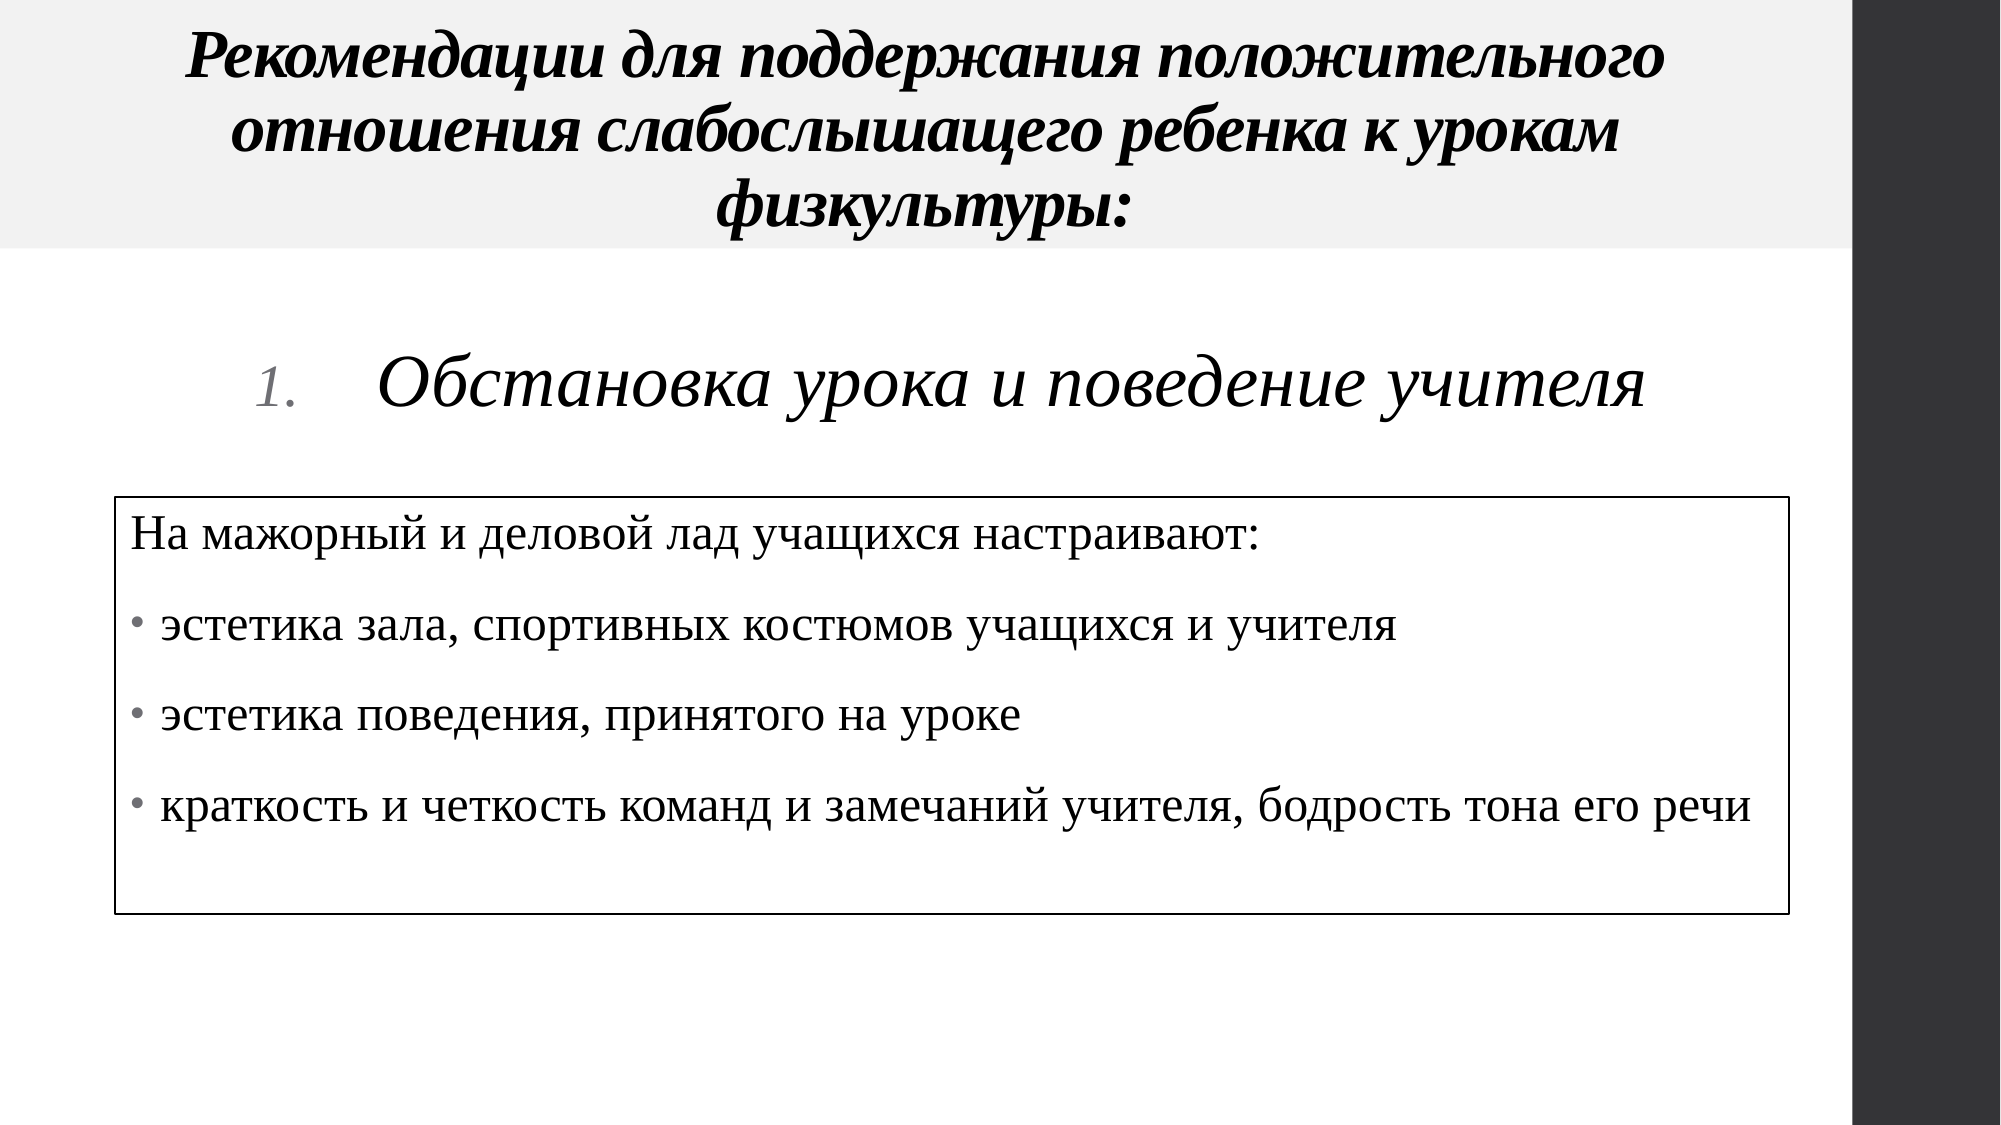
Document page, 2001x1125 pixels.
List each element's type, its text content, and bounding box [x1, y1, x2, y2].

title Рекомендации для поддержания положительного отношения слабослышащего ребенка к урокам физкультуры: [0, 0, 1852, 249]
list На мажорный и деловой лад учащихся настраивают: эстетика зала, спортивных костюмов учащихся и учителя эстетика поведения, принятого на уроке краткость и четкость команд и замечаний учителя, бодрость тона его речи [115, 496, 1789, 915]
text_box Обстановка урока и поведение учителя [115, 330, 1789, 478]
